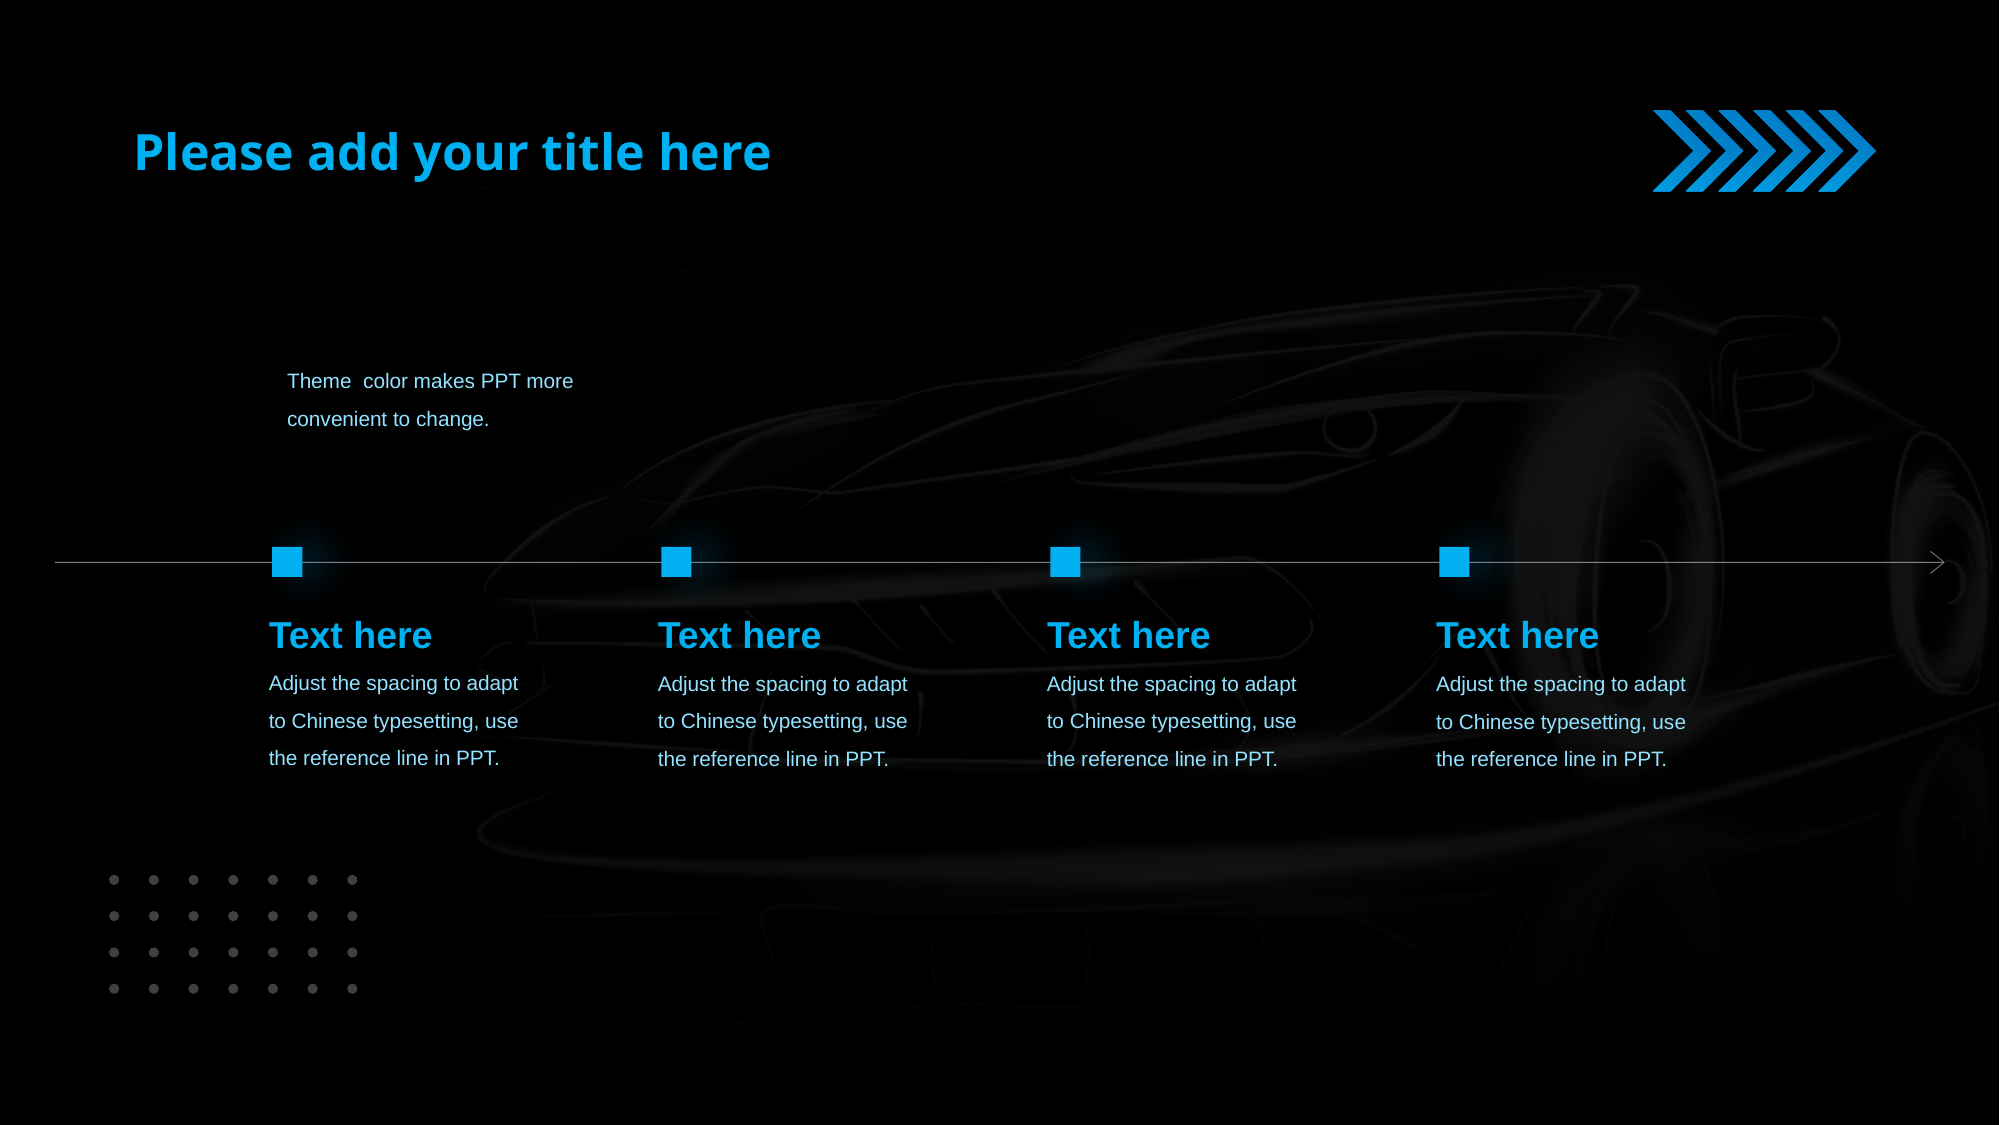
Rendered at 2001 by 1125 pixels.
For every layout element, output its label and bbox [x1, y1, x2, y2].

text_box [55, 349, 1945, 776]
